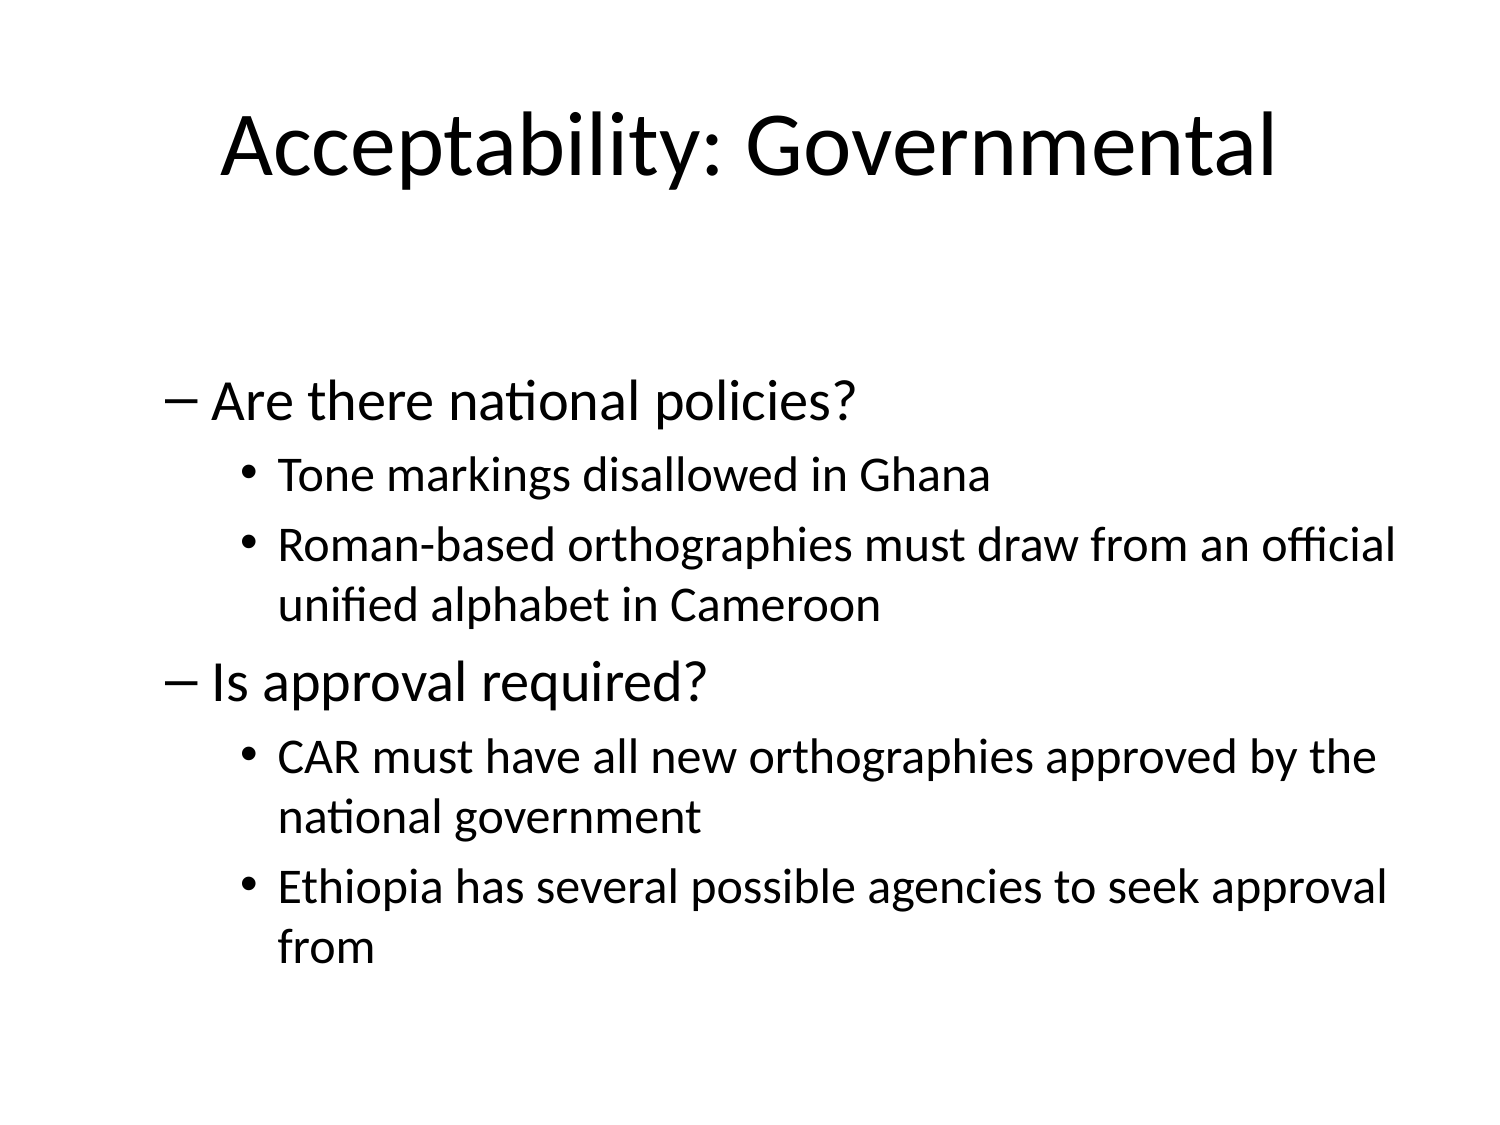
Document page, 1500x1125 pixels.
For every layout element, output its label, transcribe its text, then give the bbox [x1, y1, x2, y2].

list Are there national policies? Tone markings disallowed in Ghana Roman-based orthographies must draw from an official unified alphabet in Cameroon Is approval required? CAR must have all new orthographies approved by the national government Ethiopia has several possible agencies to seek approval from [75, 262, 1425, 1005]
title Acceptability: Governmental [75, 45, 1425, 233]
